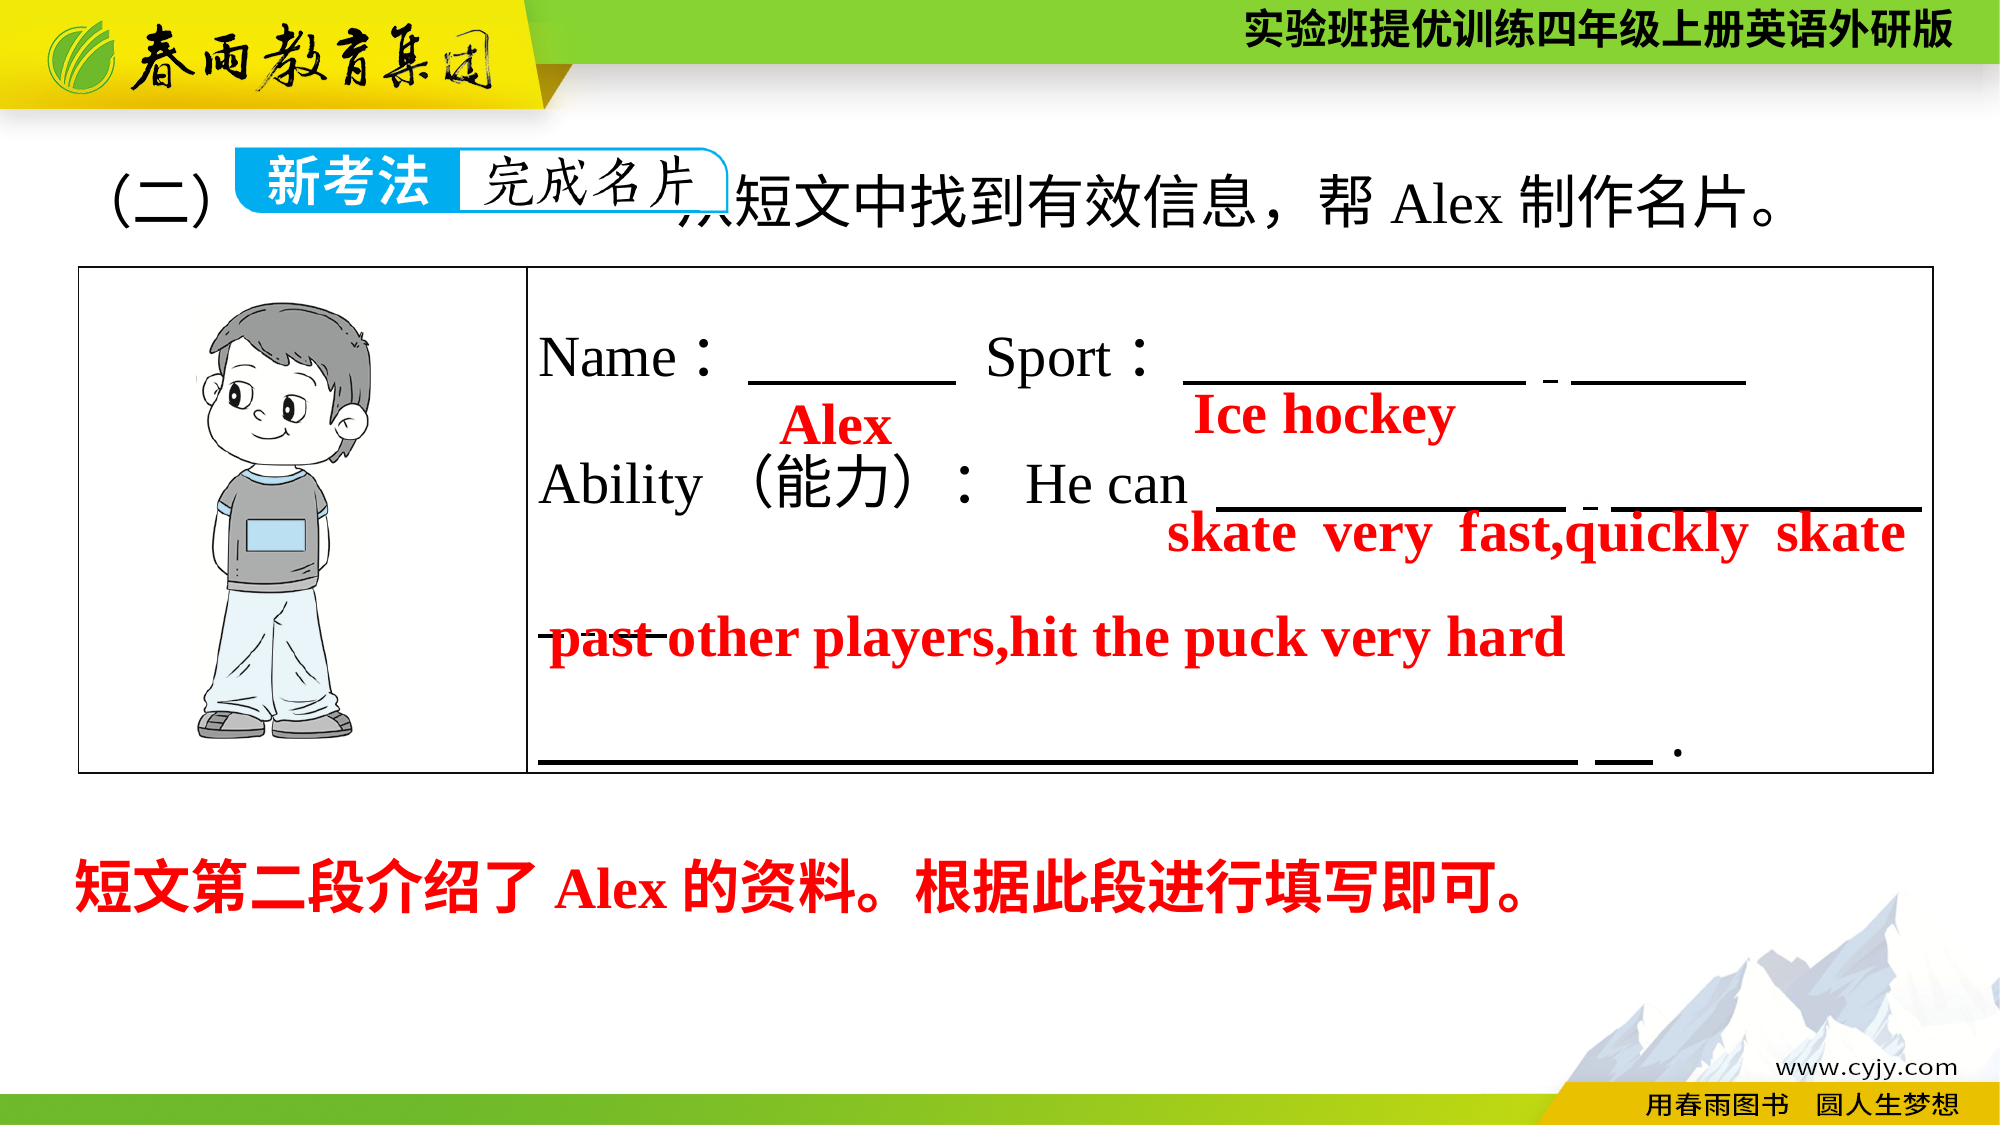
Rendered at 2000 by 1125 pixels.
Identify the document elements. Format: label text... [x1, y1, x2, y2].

list （二） 从短文中找到有效信息，帮Alex制作名片。 [59, 122, 1944, 231]
text_box Ice hockey [1178, 367, 1473, 451]
picture [0, 0, 2000, 1125]
text_box Alex [764, 379, 908, 451]
table_header [79, 268, 526, 772]
text_box skate very fast,quickly skate past other players,hit the puck very hard [534, 451, 1922, 676]
text_box 短文第二段介绍了Alex的资料。根据此段进行填写即可。 [59, 807, 1944, 928]
table_header Name： Sport： . Ability（能力）：He can . . . [528, 268, 1932, 772]
